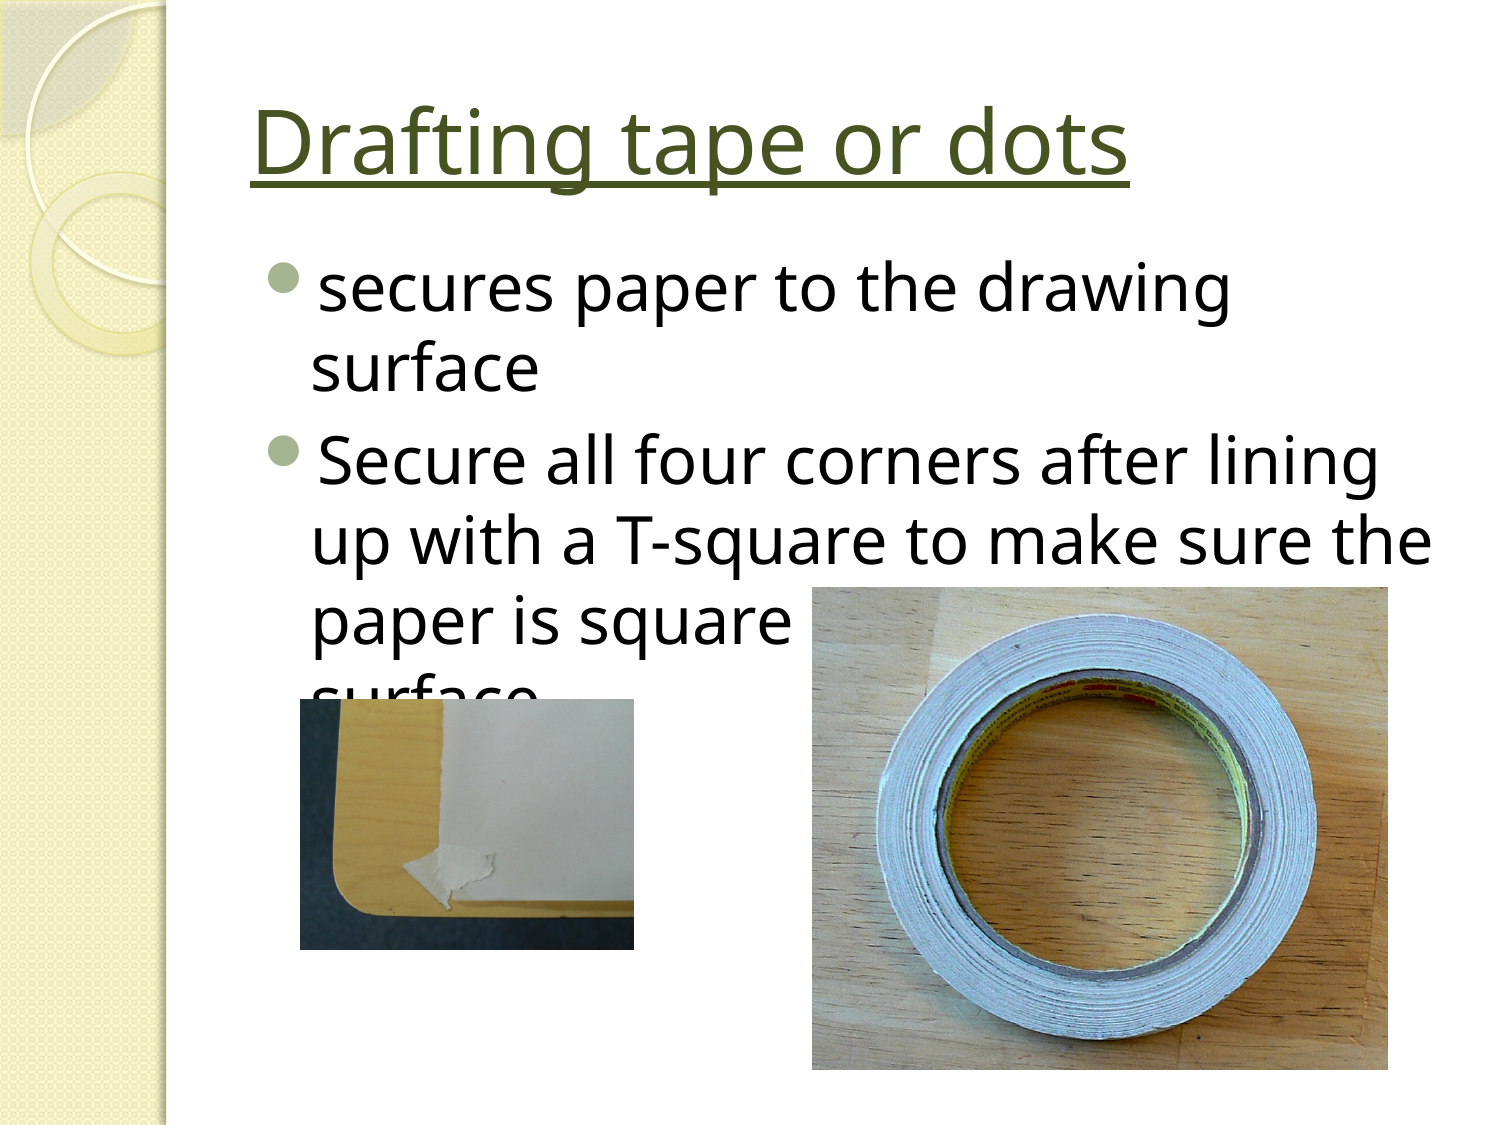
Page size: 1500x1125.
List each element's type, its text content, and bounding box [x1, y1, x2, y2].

title Drafting tape or dots [235, 45, 1466, 233]
picture [812, 587, 1388, 1071]
picture [299, 699, 634, 951]
list secures paper to the drawing surface Secure all four corners after lining up with a T-square to make sure the paper is square on the drawing surface. [235, 237, 1466, 1025]
